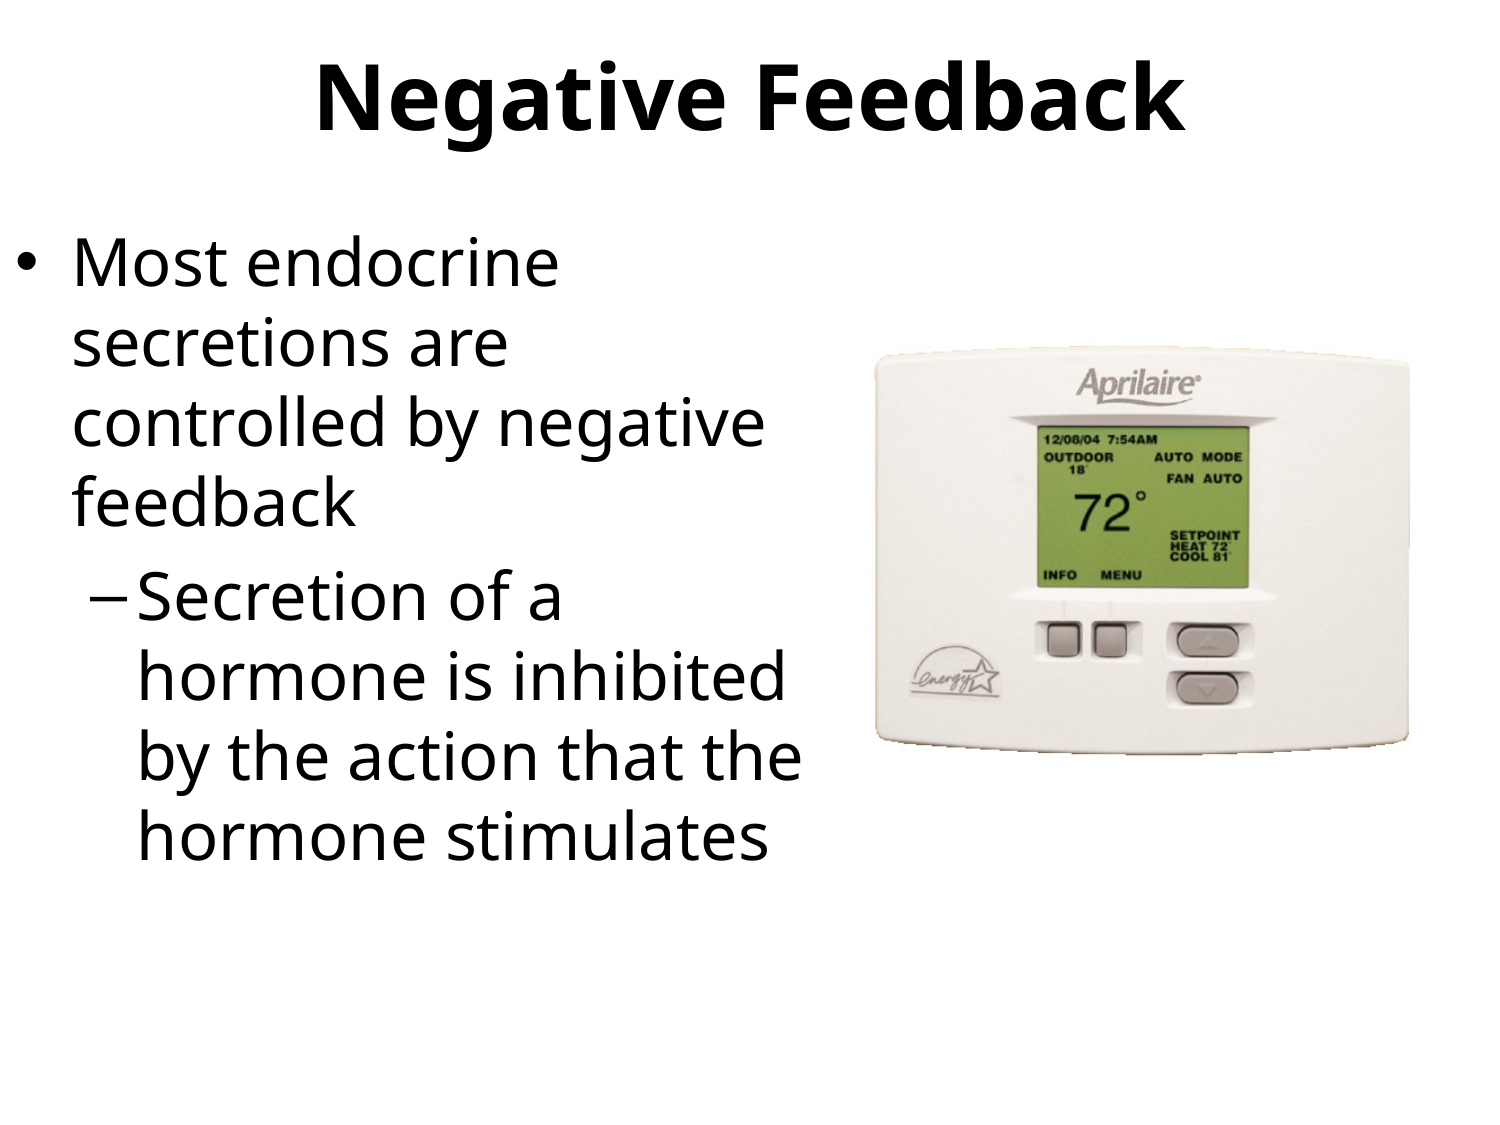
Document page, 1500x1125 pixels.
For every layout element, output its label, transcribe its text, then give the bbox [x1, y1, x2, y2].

picture [862, 337, 1428, 770]
list Most endocrine secretions are controlled by negative feedback Secretion of a hormone is inhibited by the action that the hormone stimulates [0, 212, 850, 1013]
title Negative Feedback [75, 0, 1425, 188]
